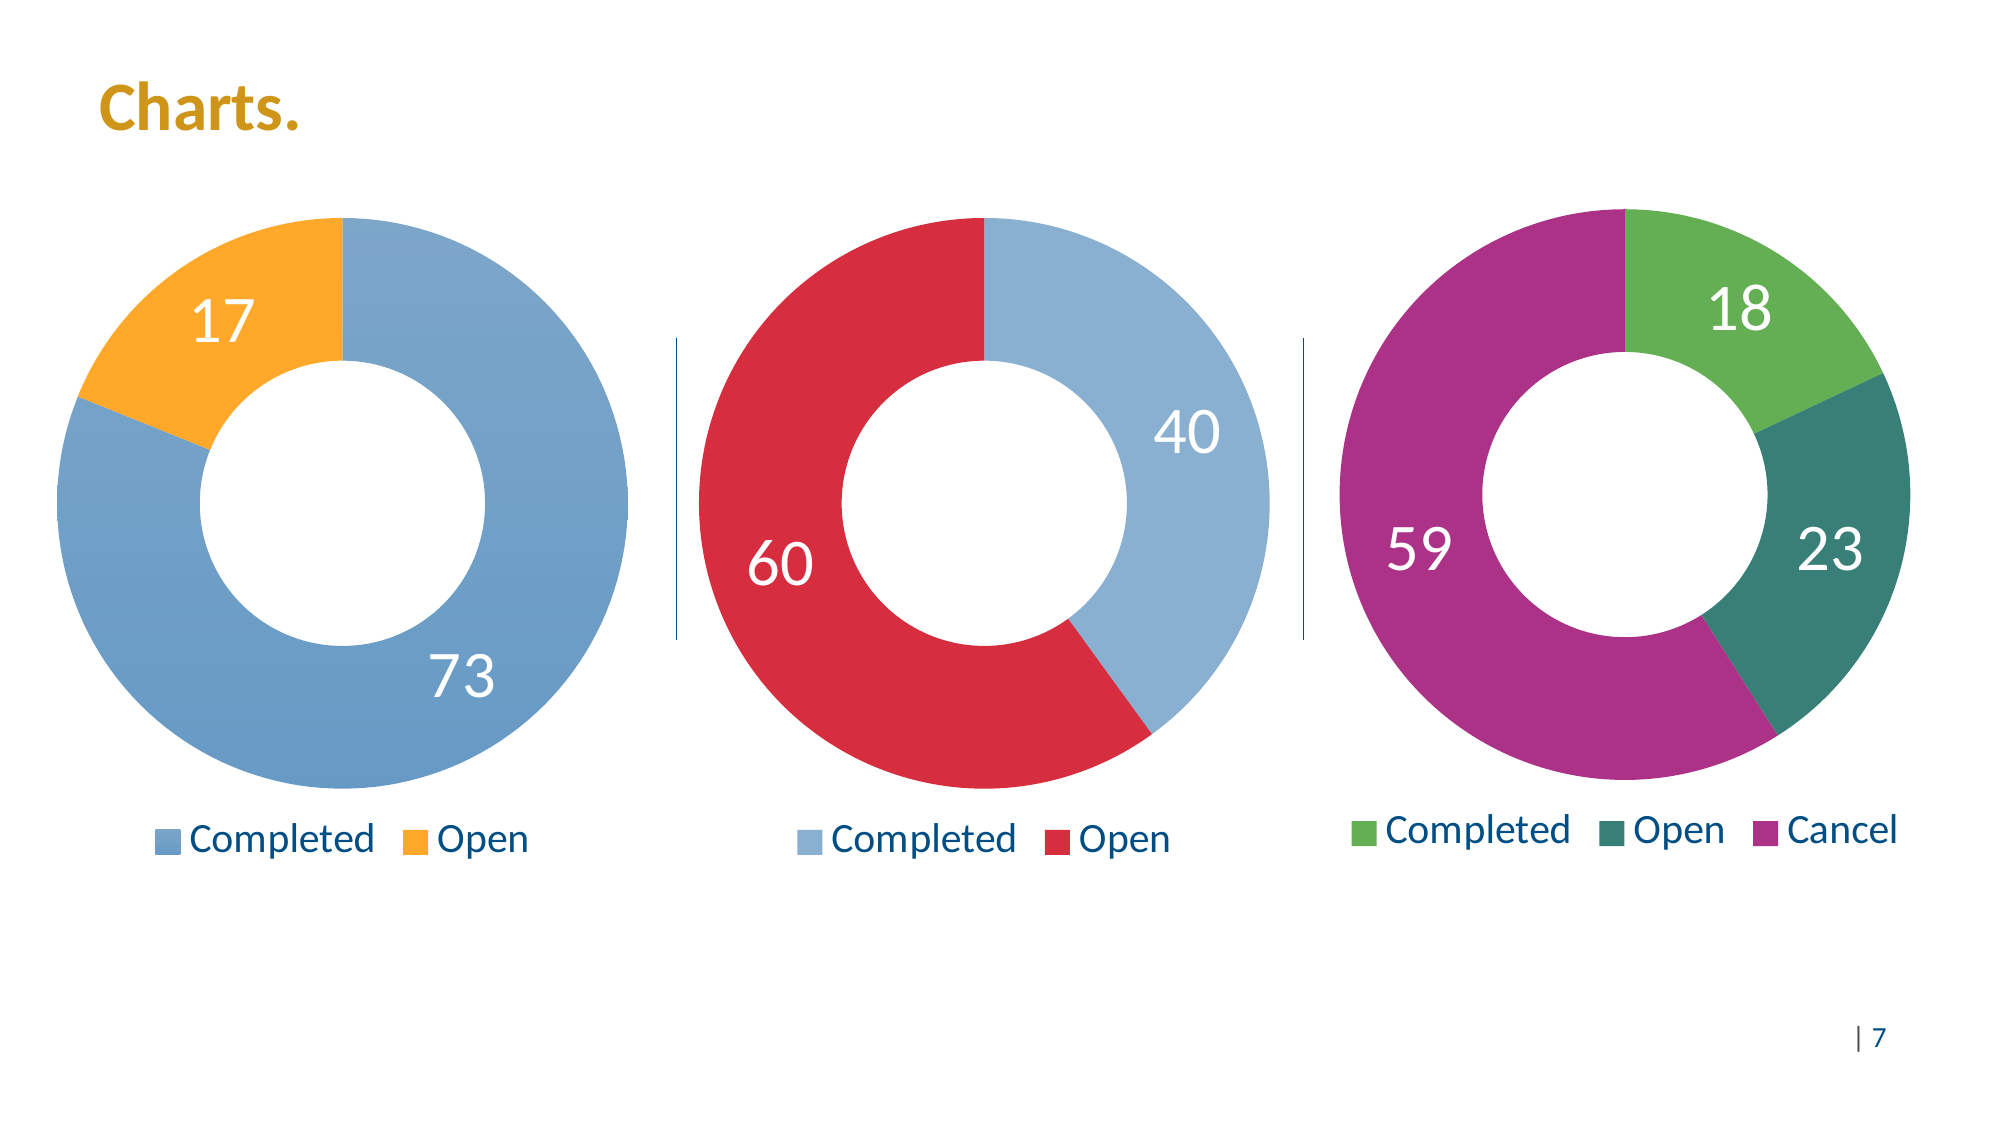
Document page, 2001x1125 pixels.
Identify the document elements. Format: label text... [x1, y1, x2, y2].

chart [0, 195, 2000, 872]
title Charts. [84, 63, 1295, 154]
